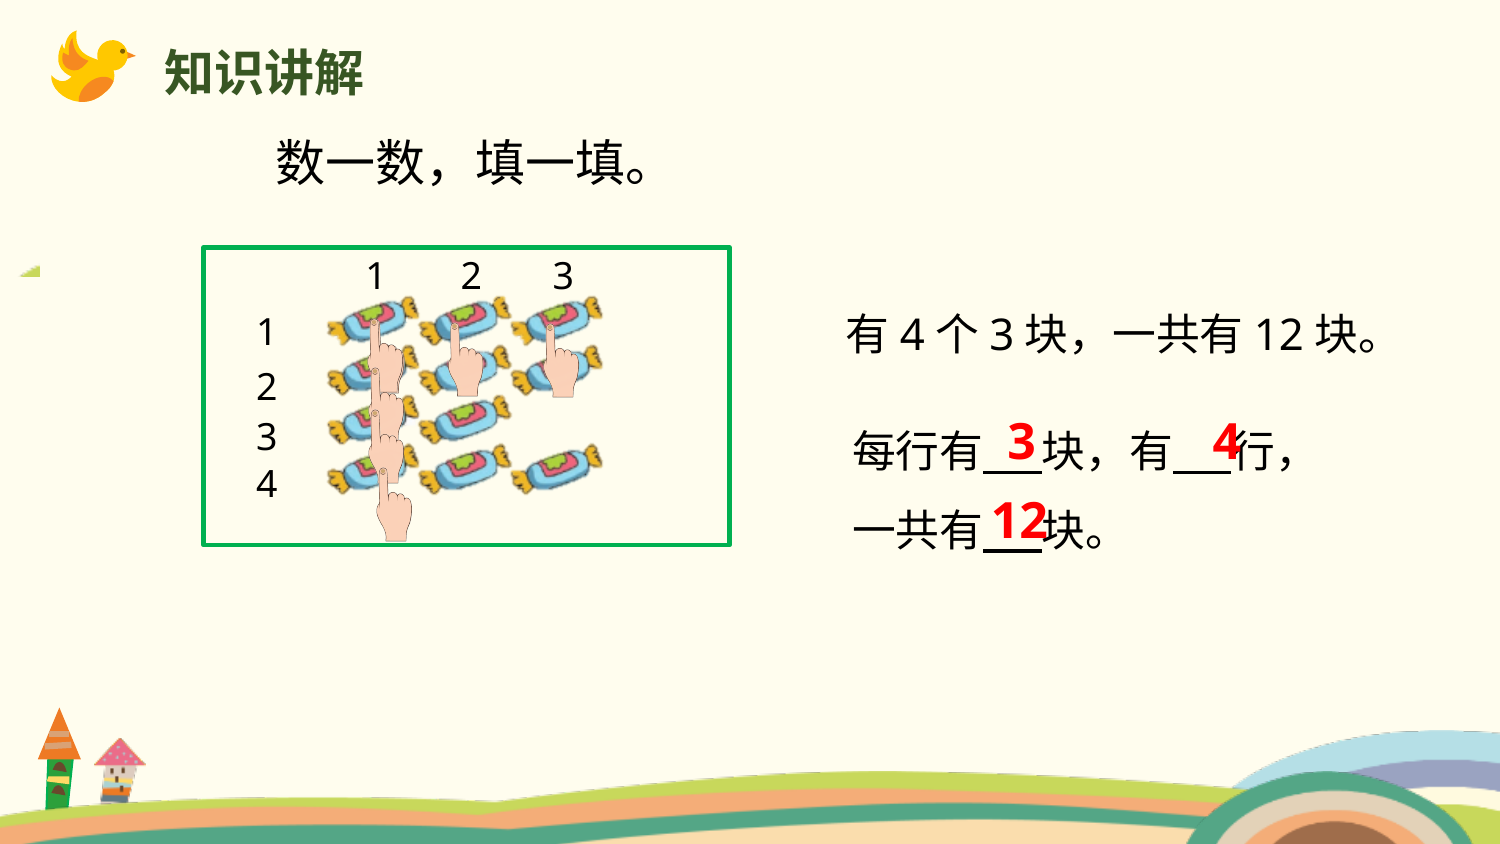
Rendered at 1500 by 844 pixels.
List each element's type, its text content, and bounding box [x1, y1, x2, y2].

text_box 3 [963, 386, 1080, 493]
text_box 知识讲解 [152, 35, 376, 107]
text_box 4 [1169, 386, 1285, 493]
text_box 有4个3块，一共有12块。 [834, 301, 1414, 365]
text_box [203, 247, 730, 545]
text_box 12 [979, 464, 1095, 572]
text_box 每行有 块，有 行， 一共有 块。 [840, 365, 1367, 608]
picture [0, 0, 1500, 844]
text_box 数一数，填一填。 [264, 113, 1351, 197]
